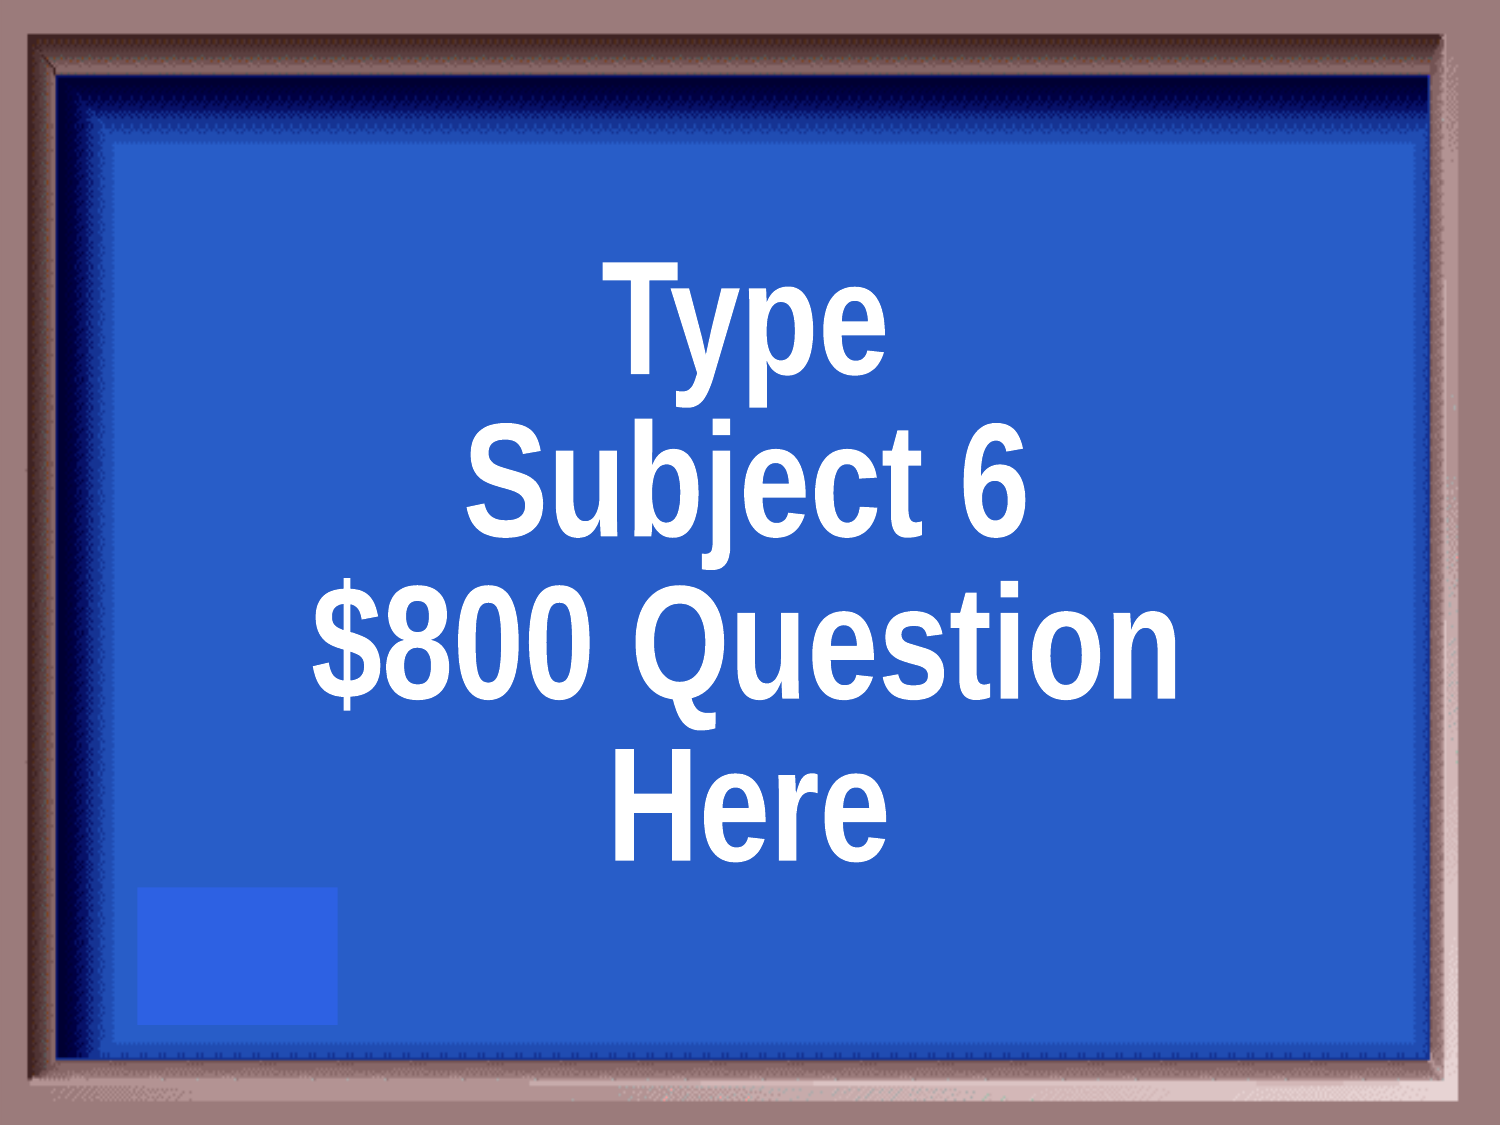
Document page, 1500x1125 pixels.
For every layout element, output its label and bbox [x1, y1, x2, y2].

picture [0, 0, 1500, 1125]
text_box [137, 887, 338, 1025]
